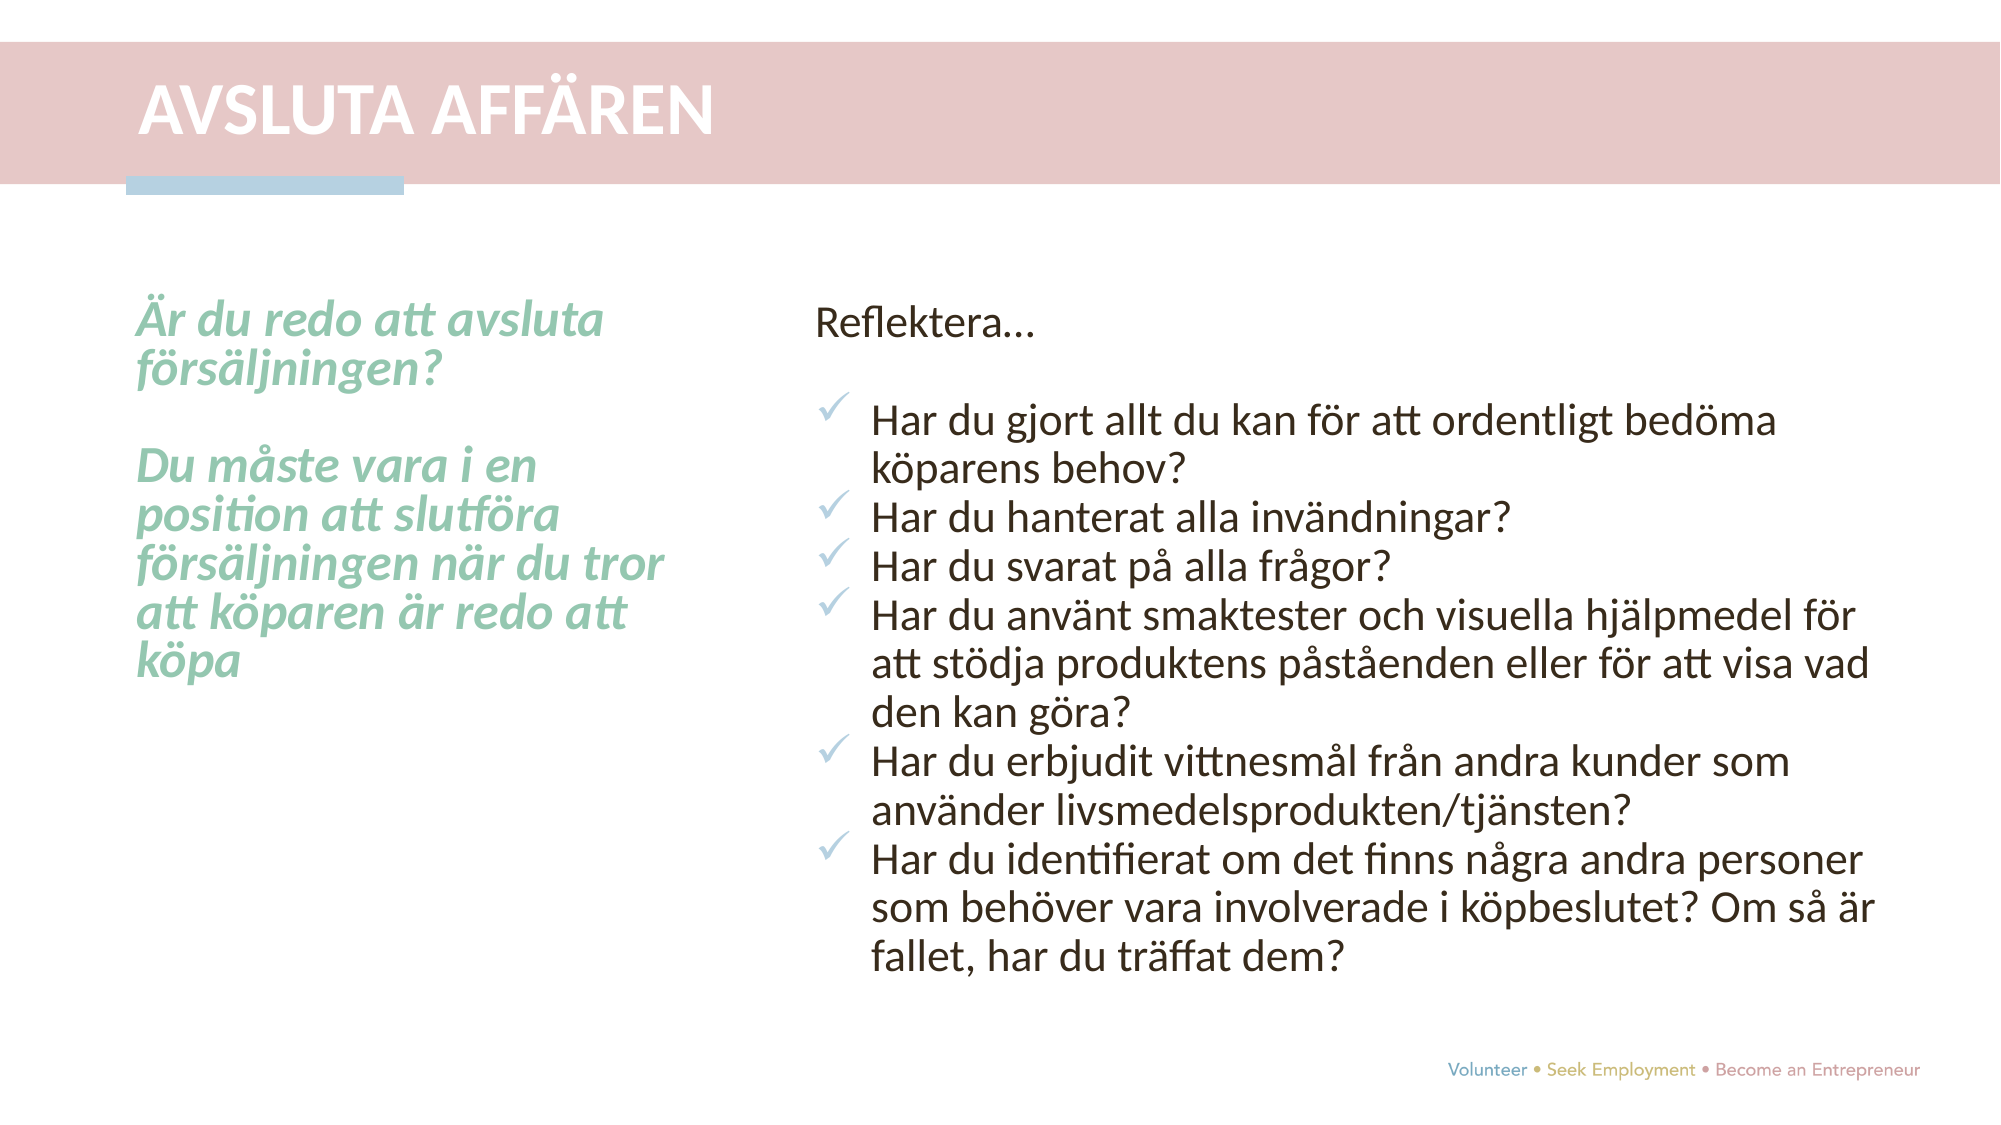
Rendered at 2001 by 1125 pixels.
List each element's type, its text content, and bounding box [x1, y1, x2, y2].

list AVSLUTA AFFÄREN [123, 51, 1913, 170]
text_box Reflektera… Har du gjort allt du kan för att ordentligt bedöma köparens behov? Har du hanterat alla invändningar? Har du svarat på alla frågor? Har du använt smaktester och visuella hjälpmedel för att stödja produktens påståenden eller för att visa vad den kan göra? Har du erbjudit vittnesmål från andra kunder som använder livsmedelsprodukten/tjänsten? Har du identifierat om det finns några andra personer som behöver vara involverade i köpbeslutet? Om så är fallet, har du träffat dem? [799, 290, 1916, 1027]
list Är du redo att avsluta försäljningen? Du måste vara i en position att slutföra försäljningen när du tror att köparen är redo att köpa [121, 290, 705, 1005]
picture [1418, 1046, 1971, 1103]
